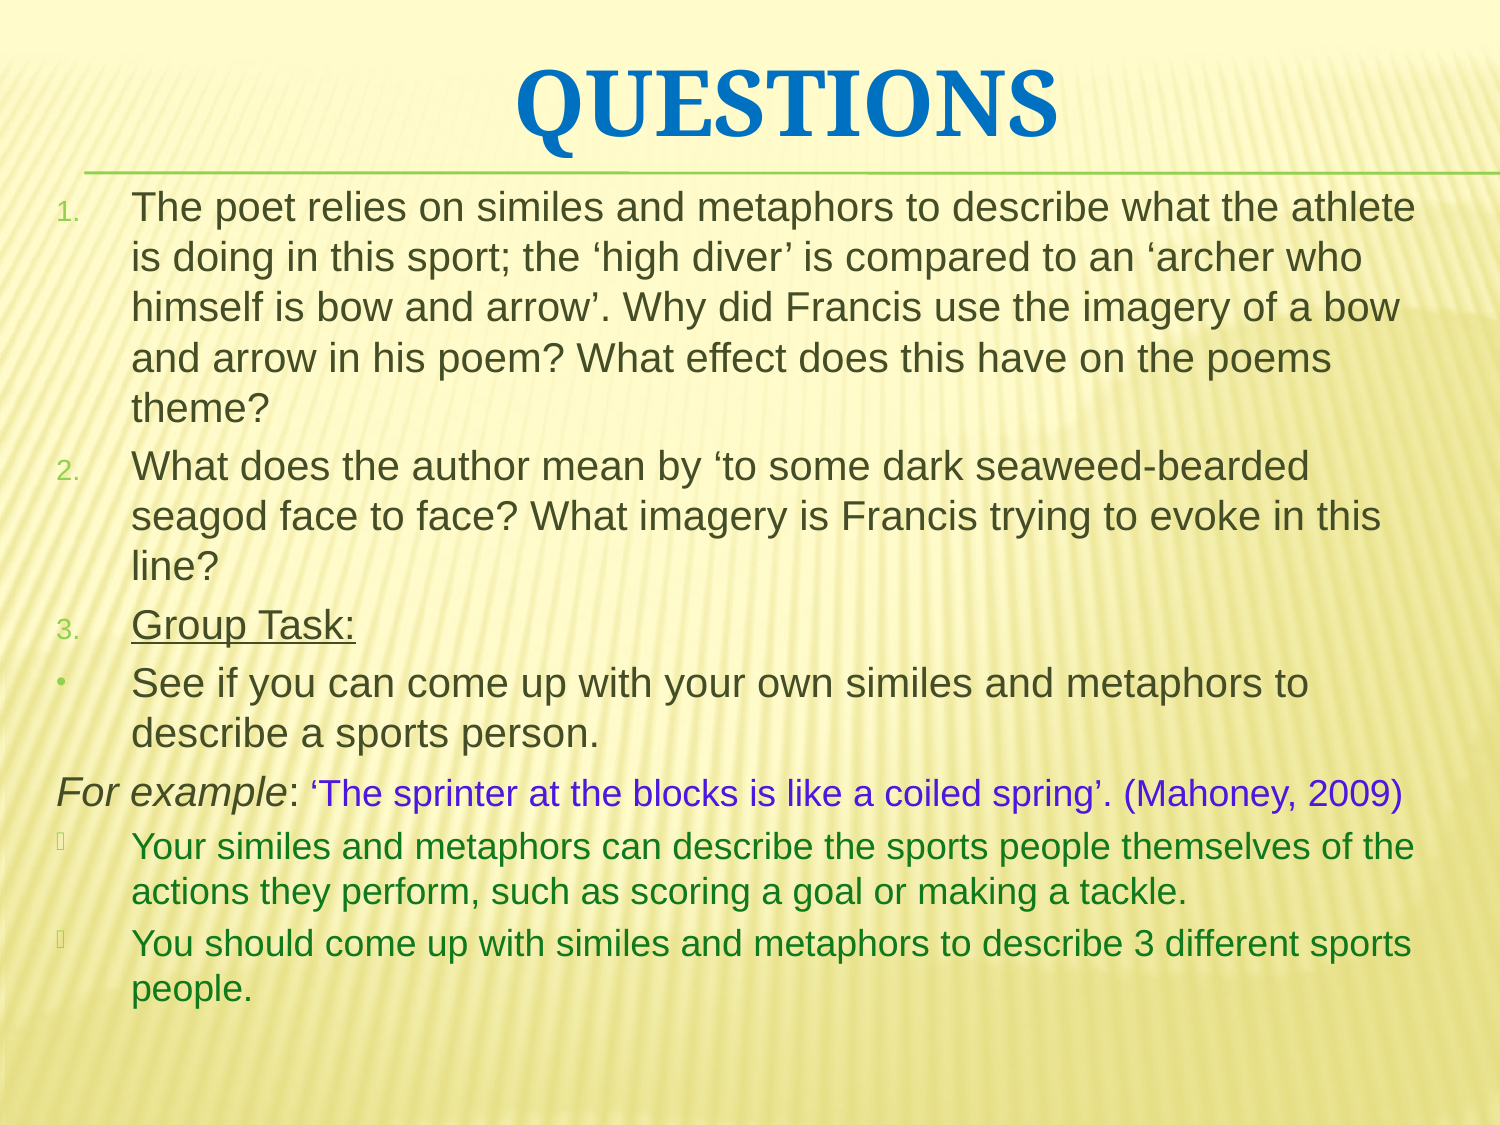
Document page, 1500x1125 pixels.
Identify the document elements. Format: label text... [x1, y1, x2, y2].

title Questions [75, 30, 1500, 169]
list The poet relies on similes and metaphors to describe what the athlete is doing in this sport; the ‘high diver’ is compared to an ‘archer who himself is bow and arrow’. Why did Francis use the imagery of a bow and arrow in his poem? What effect does this have on the poems theme? What does the author mean by ‘to some dark seaweed-bearded seagod face to face? What imagery is Francis trying to evoke in this line? Group Task: See if you can come up with your own similes and metaphors to describe a sports person. For example: ‘The sprinter at the blocks is like a coiled spring’. (Mahoney, 2009) Your similes and metaphors can describe the sports people themselves of the actions they perform, such as scoring a goal or making a tackle. You should come up with similes and metaphors to describe 3 different sports people. [41, 172, 1467, 1094]
